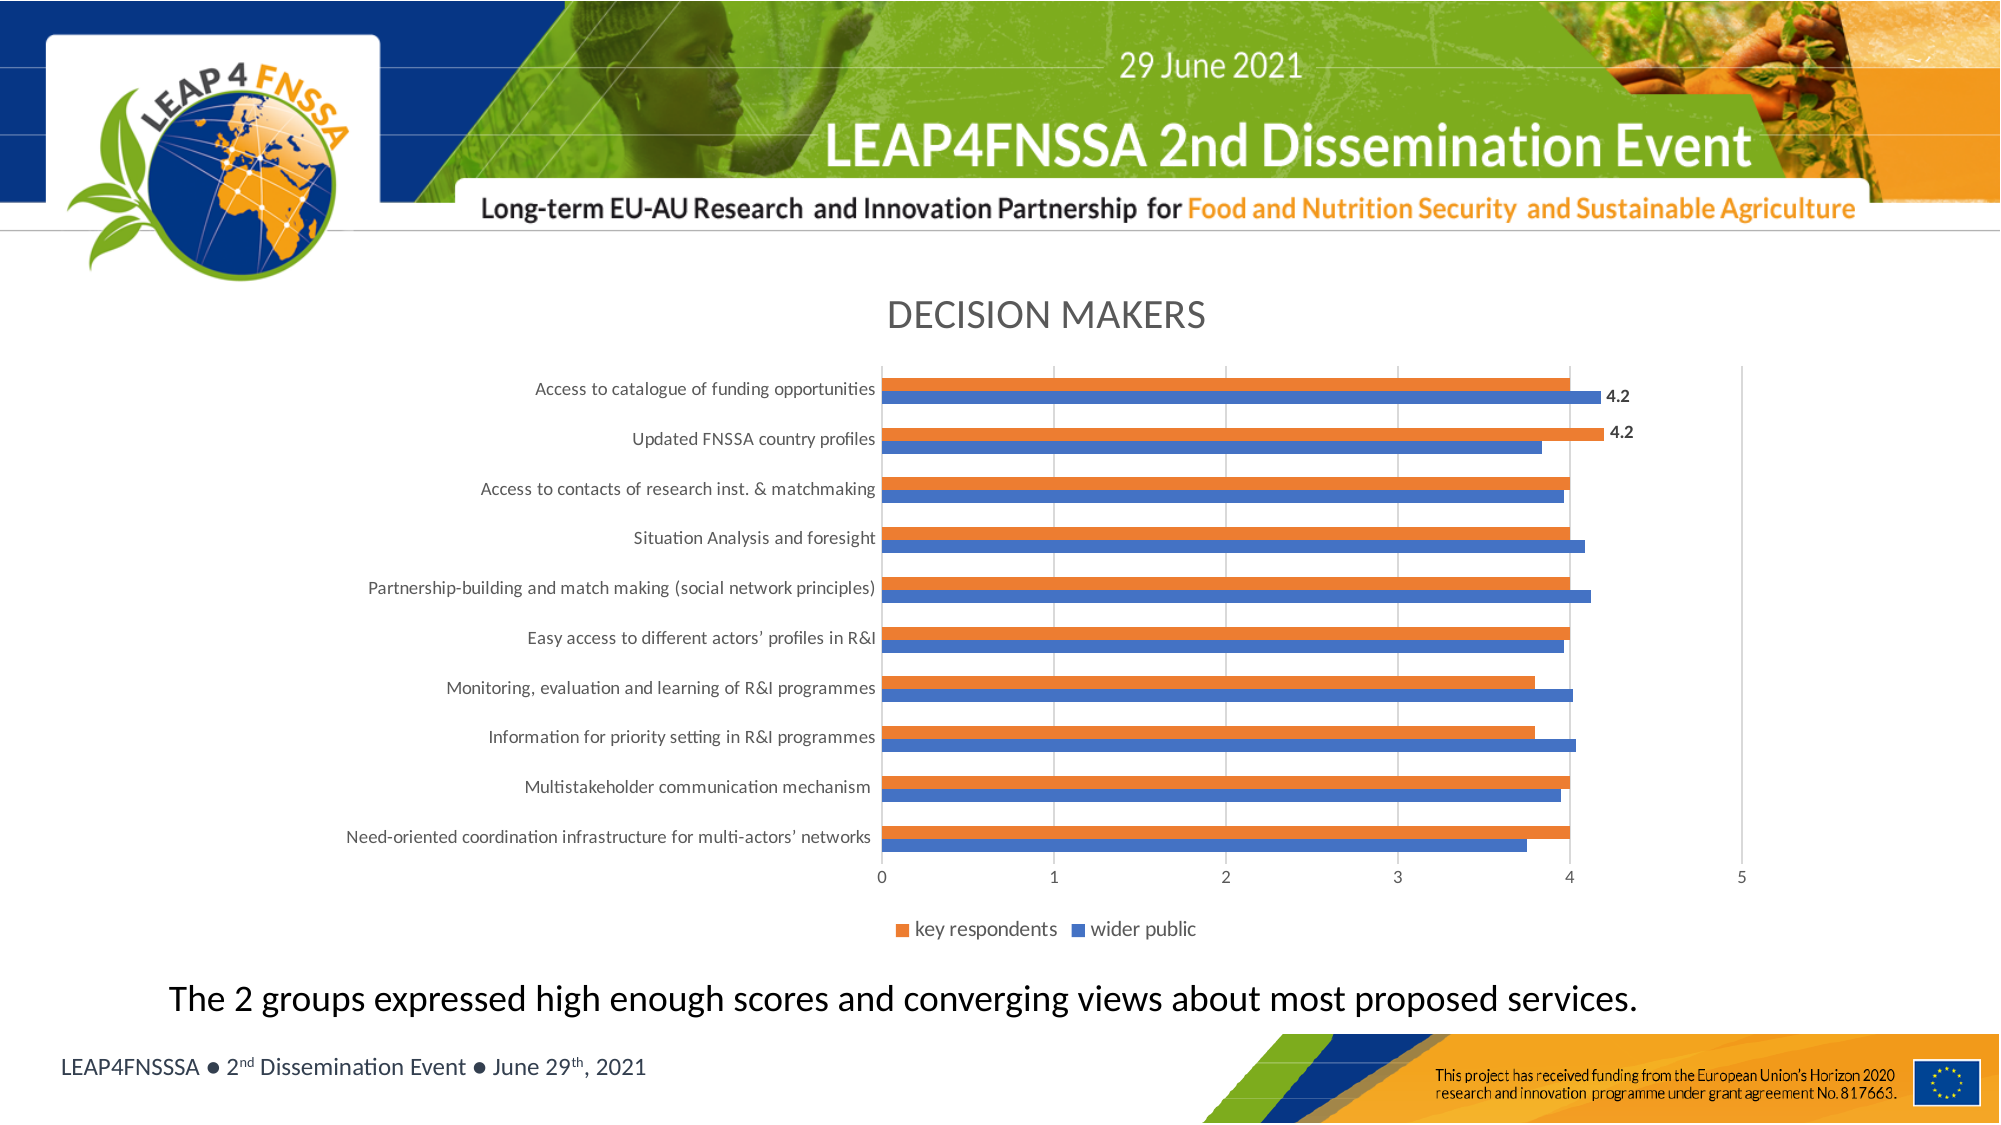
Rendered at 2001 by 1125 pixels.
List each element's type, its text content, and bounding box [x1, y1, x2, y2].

chart [317, 263, 1776, 949]
text_box The 2 groups expressed high enough scores and converging views about most proposed services. [154, 966, 1776, 1027]
picture [498, 1034, 1999, 1123]
picture [0, 1, 2000, 334]
